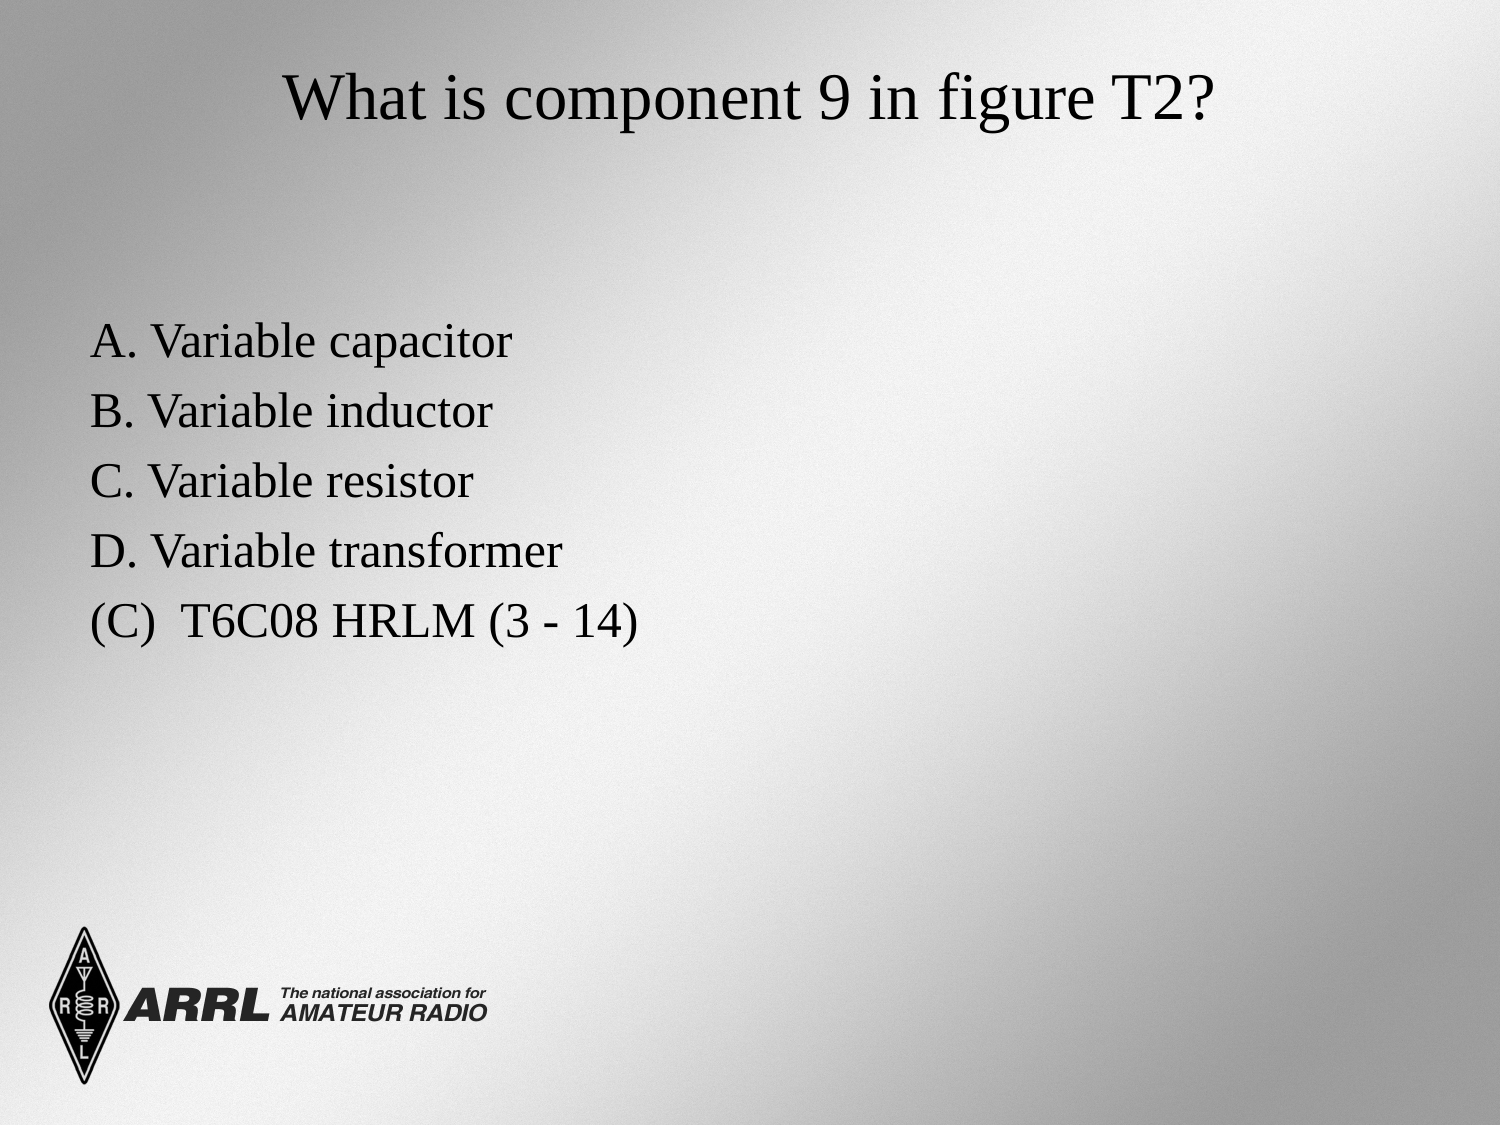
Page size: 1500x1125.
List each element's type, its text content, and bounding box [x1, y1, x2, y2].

picture [0, 0, 1500, 1125]
list A. Variable capacitor B. Variable inductor C. Variable resistor D. Variable transformer (C) T6C08 HRLM (3 - 14) [75, 299, 1425, 1005]
title What is component 9 in figure T2? [75, 45, 1425, 233]
